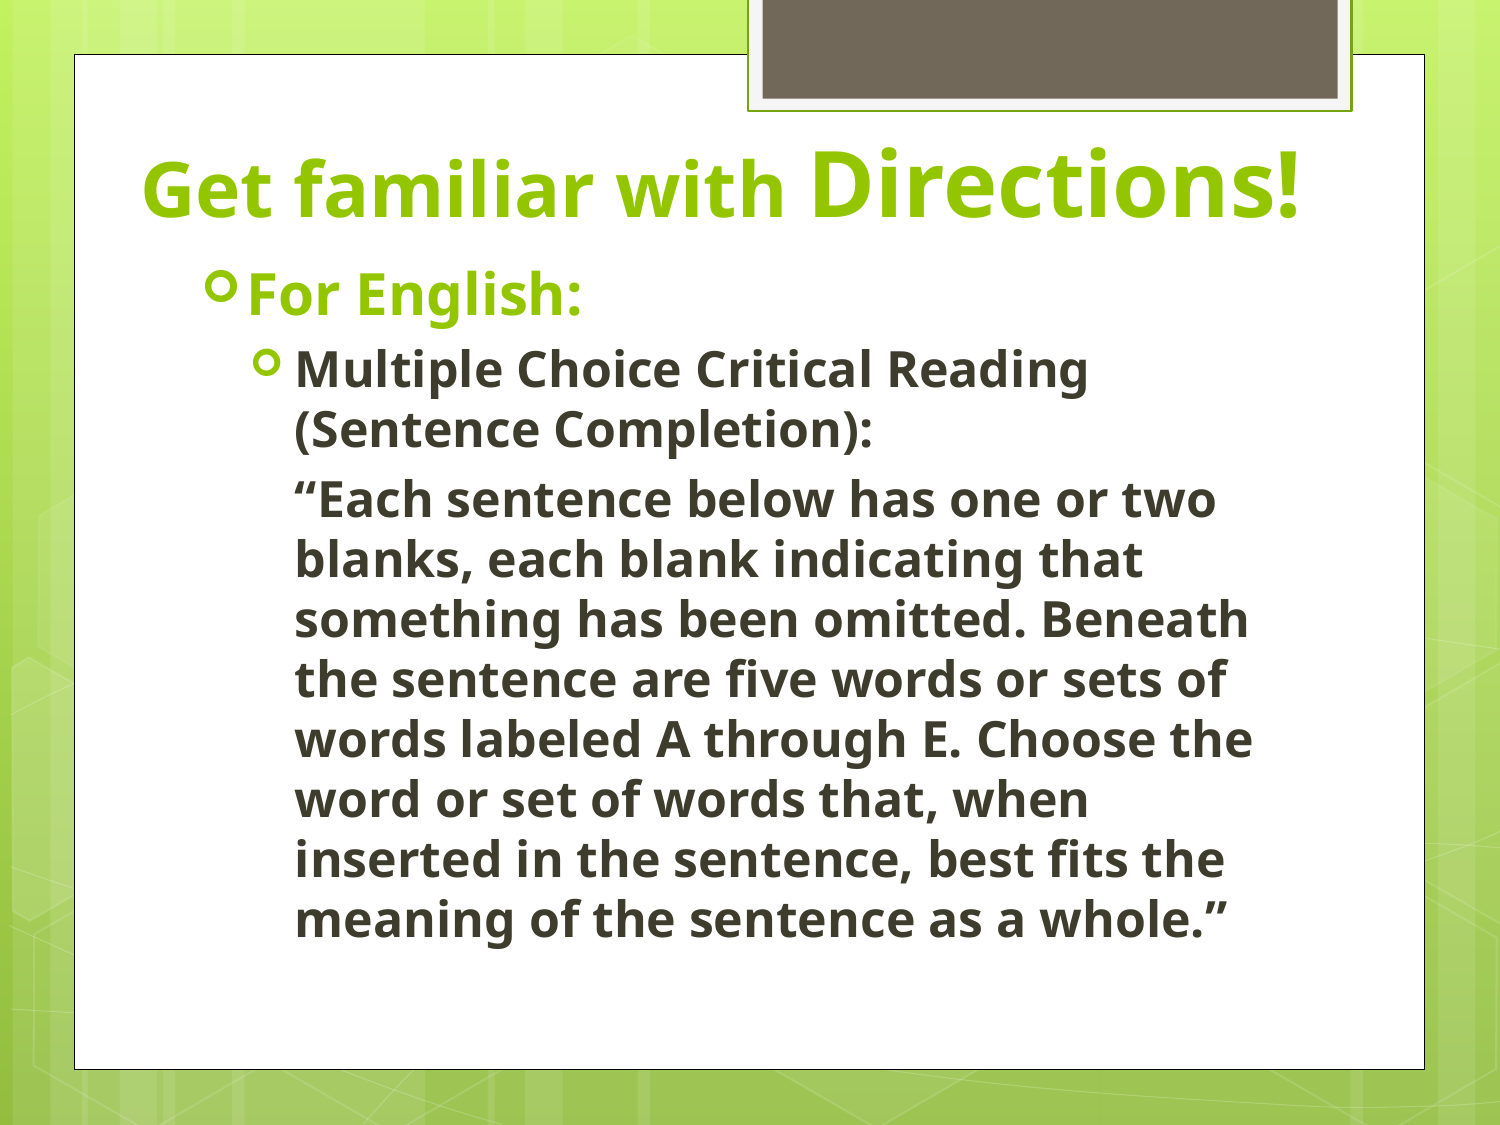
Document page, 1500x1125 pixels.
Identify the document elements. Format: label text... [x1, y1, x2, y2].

list For English: Multiple Choice Critical Reading (Sentence Completion): “Each sentence below has one or two blanks, each blank indicating that something has been omitted. Beneath the sentence are five words or sets of words labeled A through E. Choose the word or set of words that, when inserted in the sentence, best fits the meaning of the sentence as a whole.” [174, 249, 1287, 988]
title Get familiar with Directions! [125, 112, 1337, 244]
